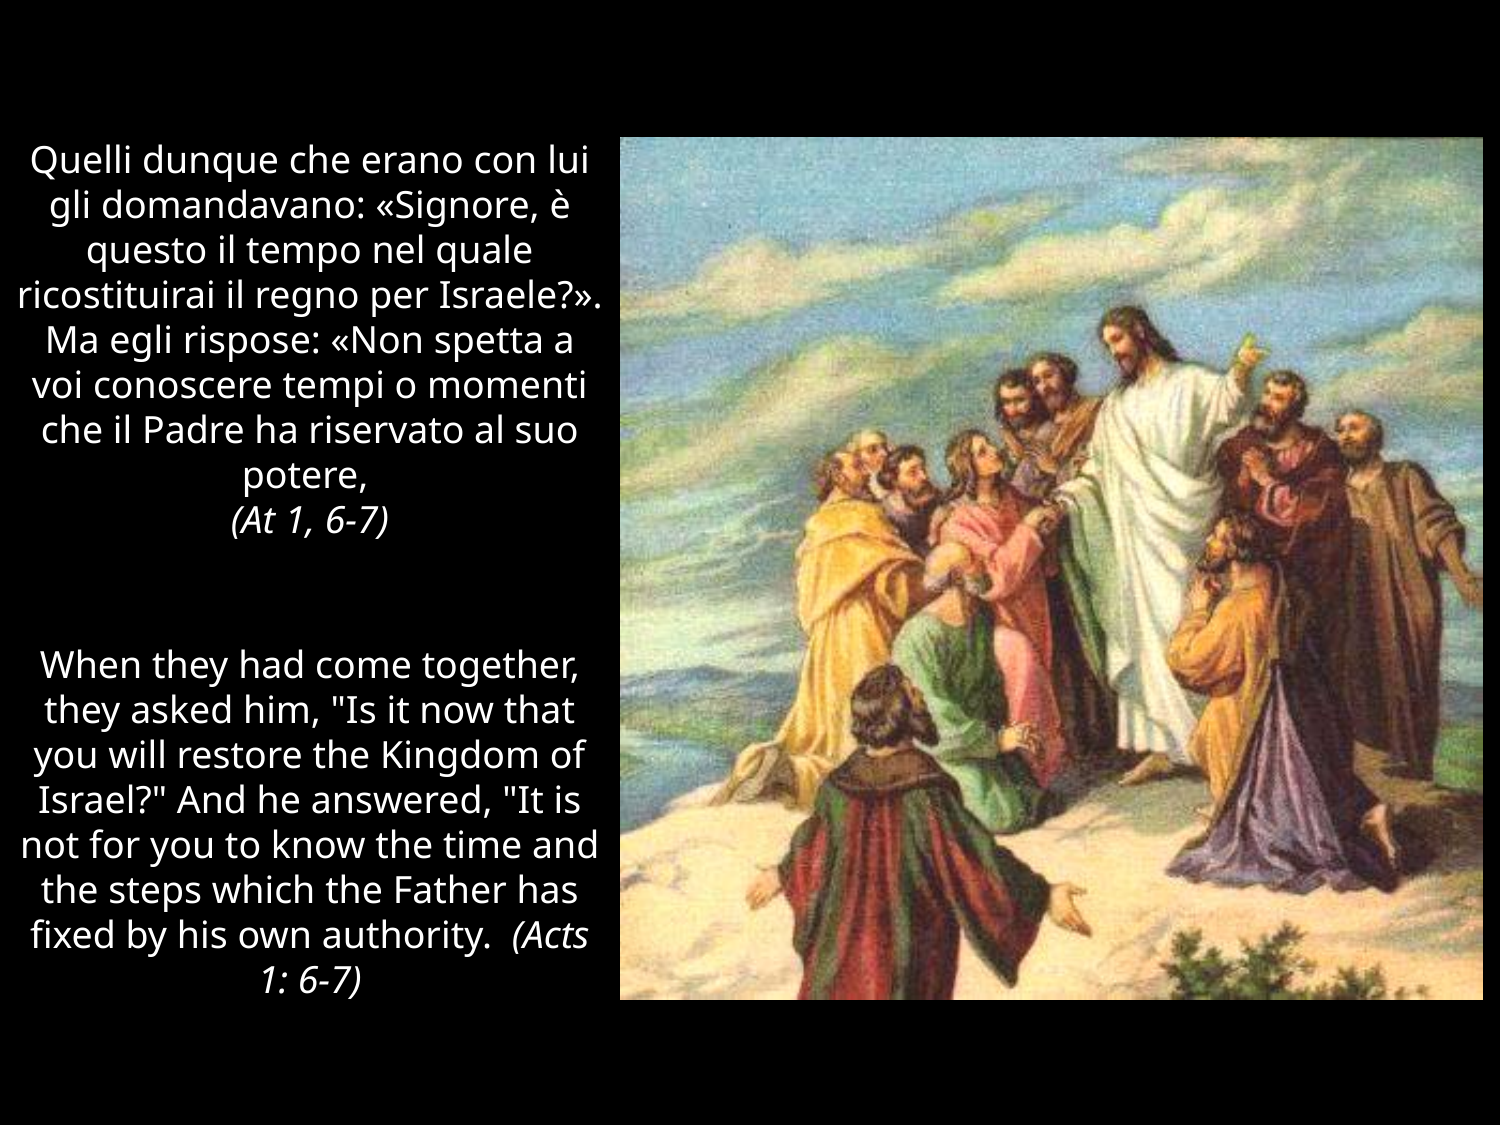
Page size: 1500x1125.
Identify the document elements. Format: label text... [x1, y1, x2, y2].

text_box When they had come together, they asked him, "Is it now that you will restore the Kingdom of Israel?" And he answered, "It is not for you to know the time and the steps which the Father has fixed by his own authority. (Acts 1: 6-7) [0, 633, 620, 1008]
picture [620, 137, 1483, 1000]
title Quelli dunque che erano con lui gli domandavano: «Signore, è questo il tempo nel quale ricostituirai il regno per Israele?». Ma egli rispose: «Non spetta a voi conoscere tempi o momenti che il Padre ha riservato al suo potere, (At 1, 6-7) [0, 267, 620, 455]
